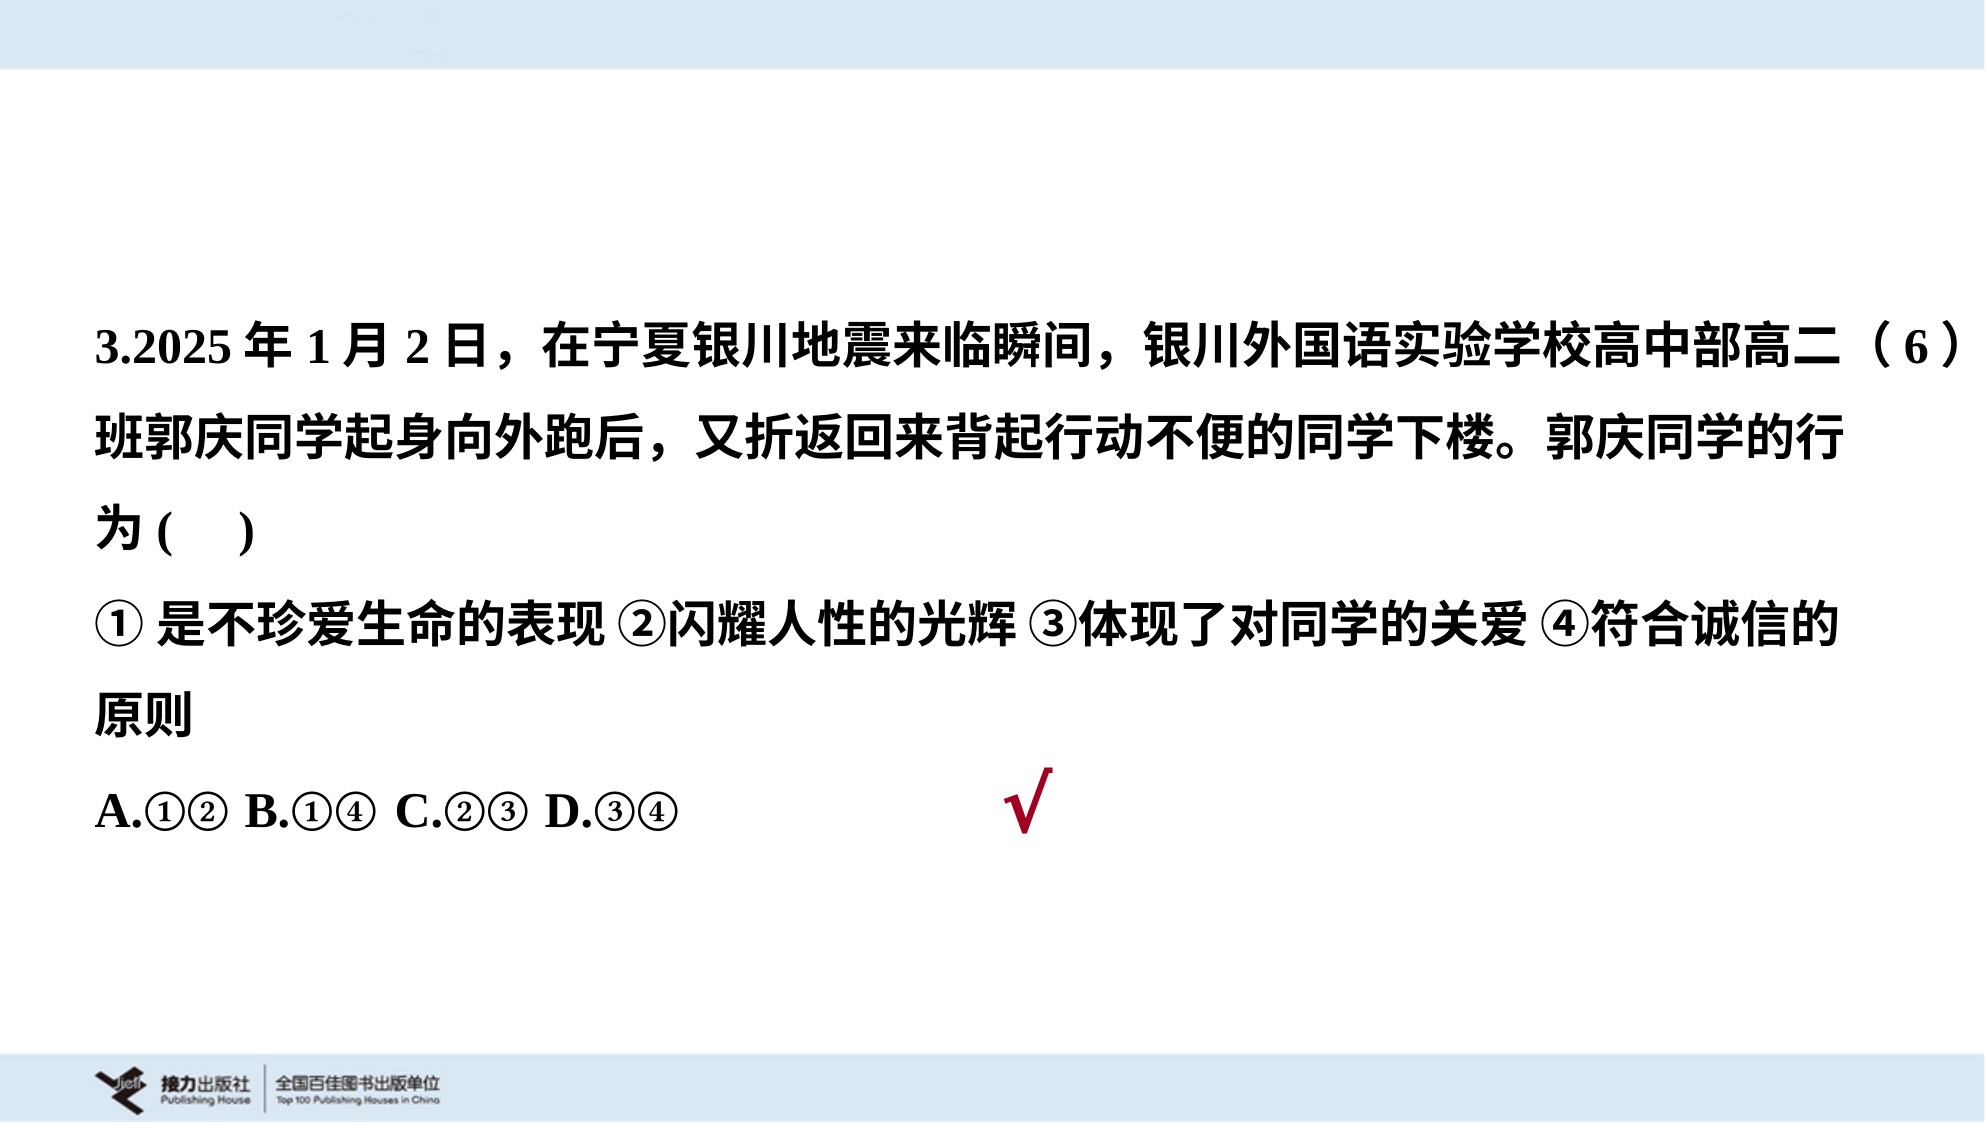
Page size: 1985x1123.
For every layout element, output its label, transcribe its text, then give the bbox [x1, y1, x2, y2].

text_box ①是不珍爱生命的表现 ②闪耀人性的光辉 ③体现了对同学的关爱 ④符合诚信的 原则 [94, 560, 1892, 744]
picture [0, 0, 1985, 1122]
text_box √ [1001, 755, 1054, 849]
text_box A.①② B.①④ C.②③ D.③④ [94, 750, 1892, 838]
text_box 3.2025年1月2日，在宁夏银川地震来临瞬间，银川外国语实验学校高中部高二（6） 班郭庆同学起身向外跑后，又折返回来背起行动不便的同学下楼。郭庆同学的行 为( ) [94, 281, 1892, 557]
